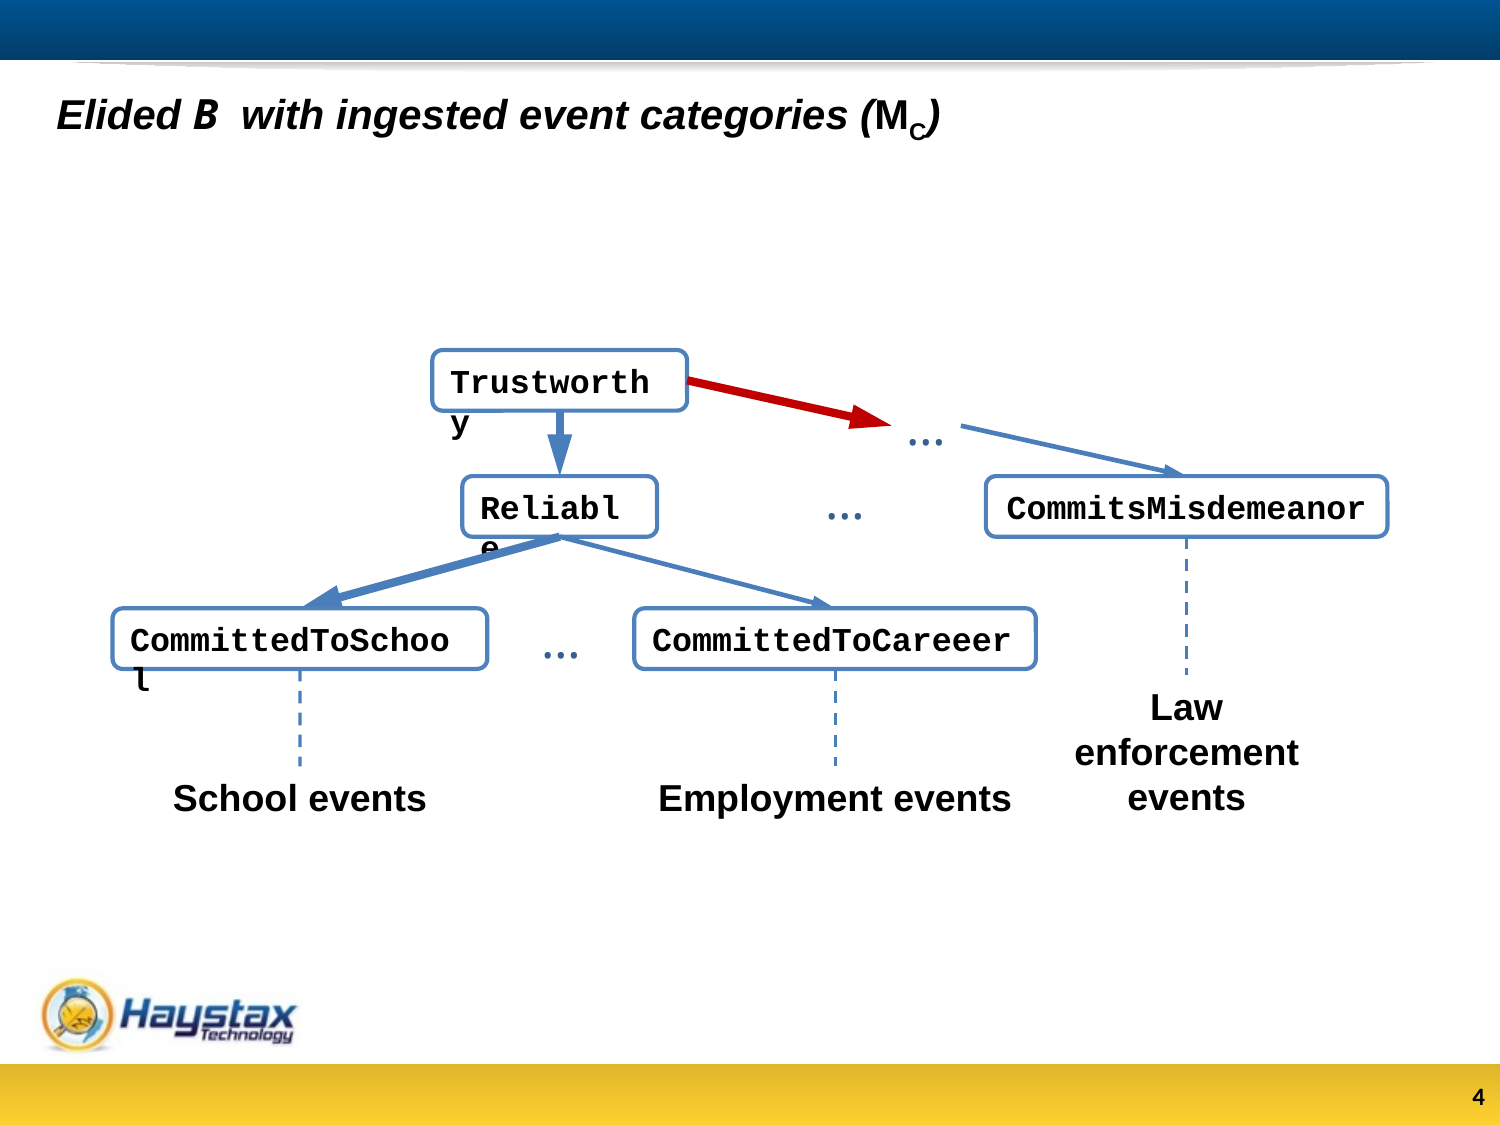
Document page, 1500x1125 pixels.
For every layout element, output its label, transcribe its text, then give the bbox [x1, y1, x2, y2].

text_box School events [158, 766, 442, 826]
picture [24, 968, 315, 1062]
text_box Reliable [460, 474, 660, 535]
text_box Employment events [634, 766, 985, 826]
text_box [966, 425, 1187, 477]
text_box Law enforcement events [985, 675, 1388, 826]
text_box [299, 537, 557, 609]
title Elided B with ingested event categories (MC) [41, 61, 1462, 172]
text_box Trustworthy [430, 347, 690, 413]
text_box … [527, 618, 597, 676]
text_box … [891, 388, 961, 463]
text_box CommittedToCareeer [632, 606, 1038, 672]
text_box CommittedToSchool [110, 606, 490, 672]
text_box … [810, 462, 881, 537]
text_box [559, 537, 836, 609]
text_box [688, 380, 887, 427]
text_box CommitsMisdemeanor [983, 474, 1390, 539]
